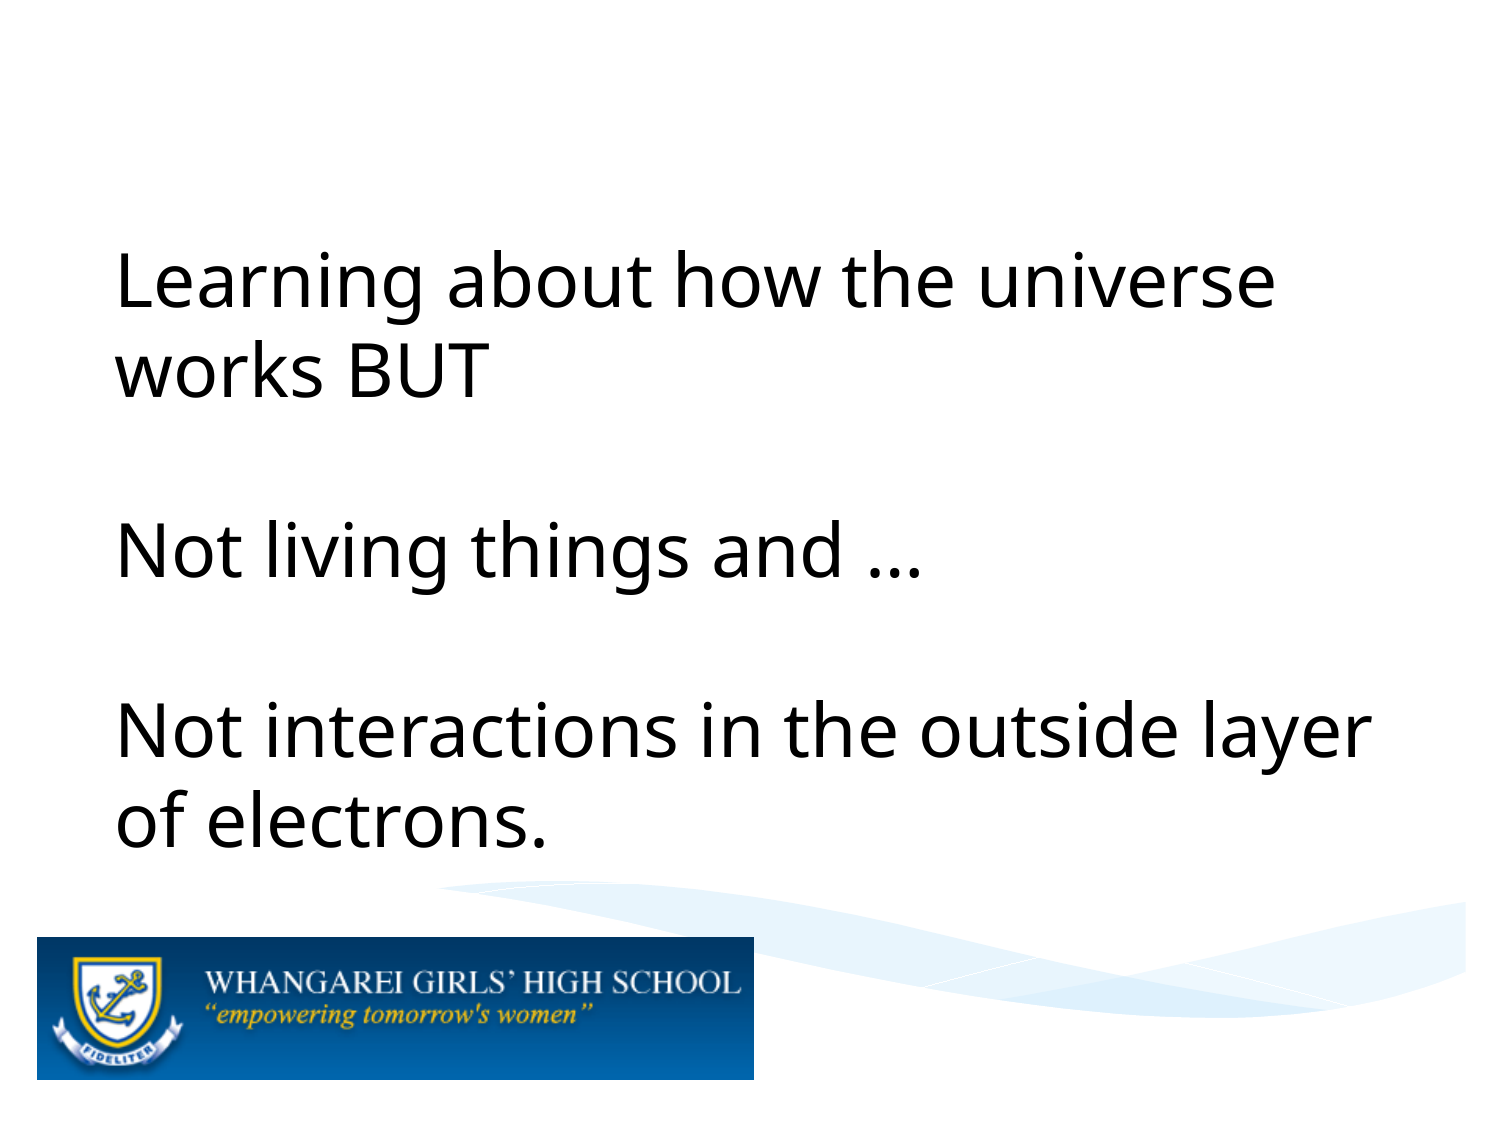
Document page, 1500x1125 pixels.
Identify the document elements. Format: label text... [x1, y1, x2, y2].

text_box Learning about how the universe works BUT Not living things and … Not interactions in the outside layer of electrons. [99, 224, 1463, 870]
picture [37, 937, 754, 1080]
